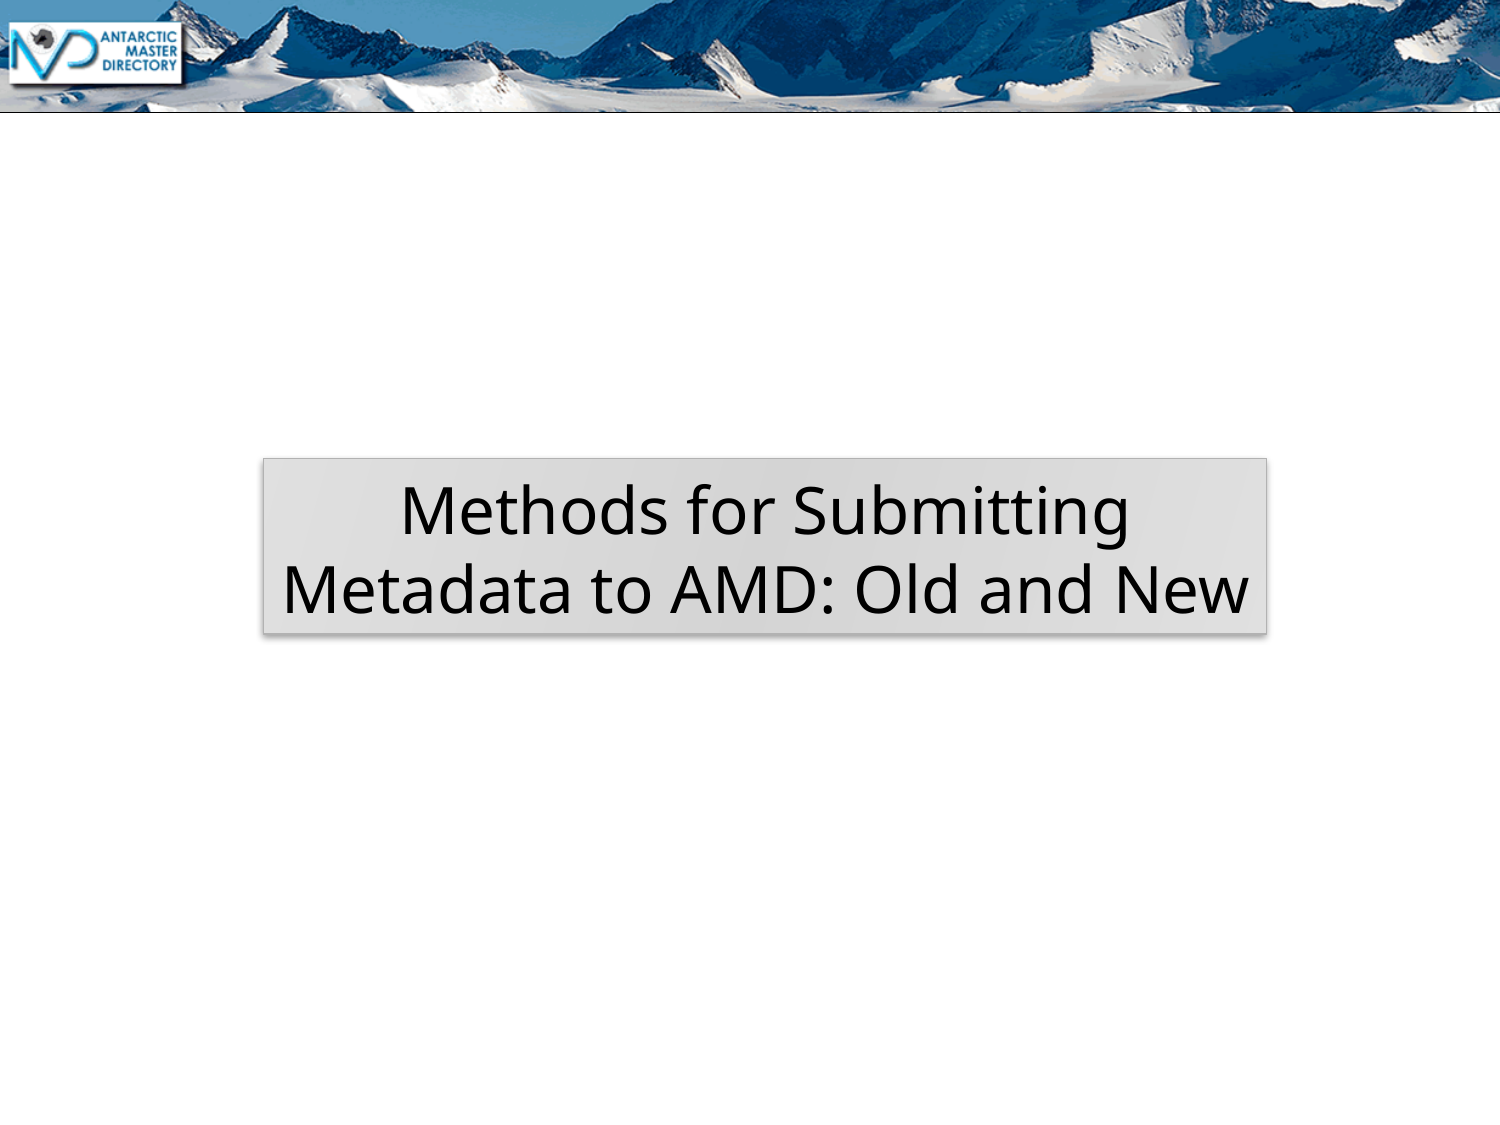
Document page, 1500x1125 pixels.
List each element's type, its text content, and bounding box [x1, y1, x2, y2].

title Methods for Submitting Metadata to AMD: Old and New [263, 458, 1267, 635]
picture [0, 0, 1500, 112]
